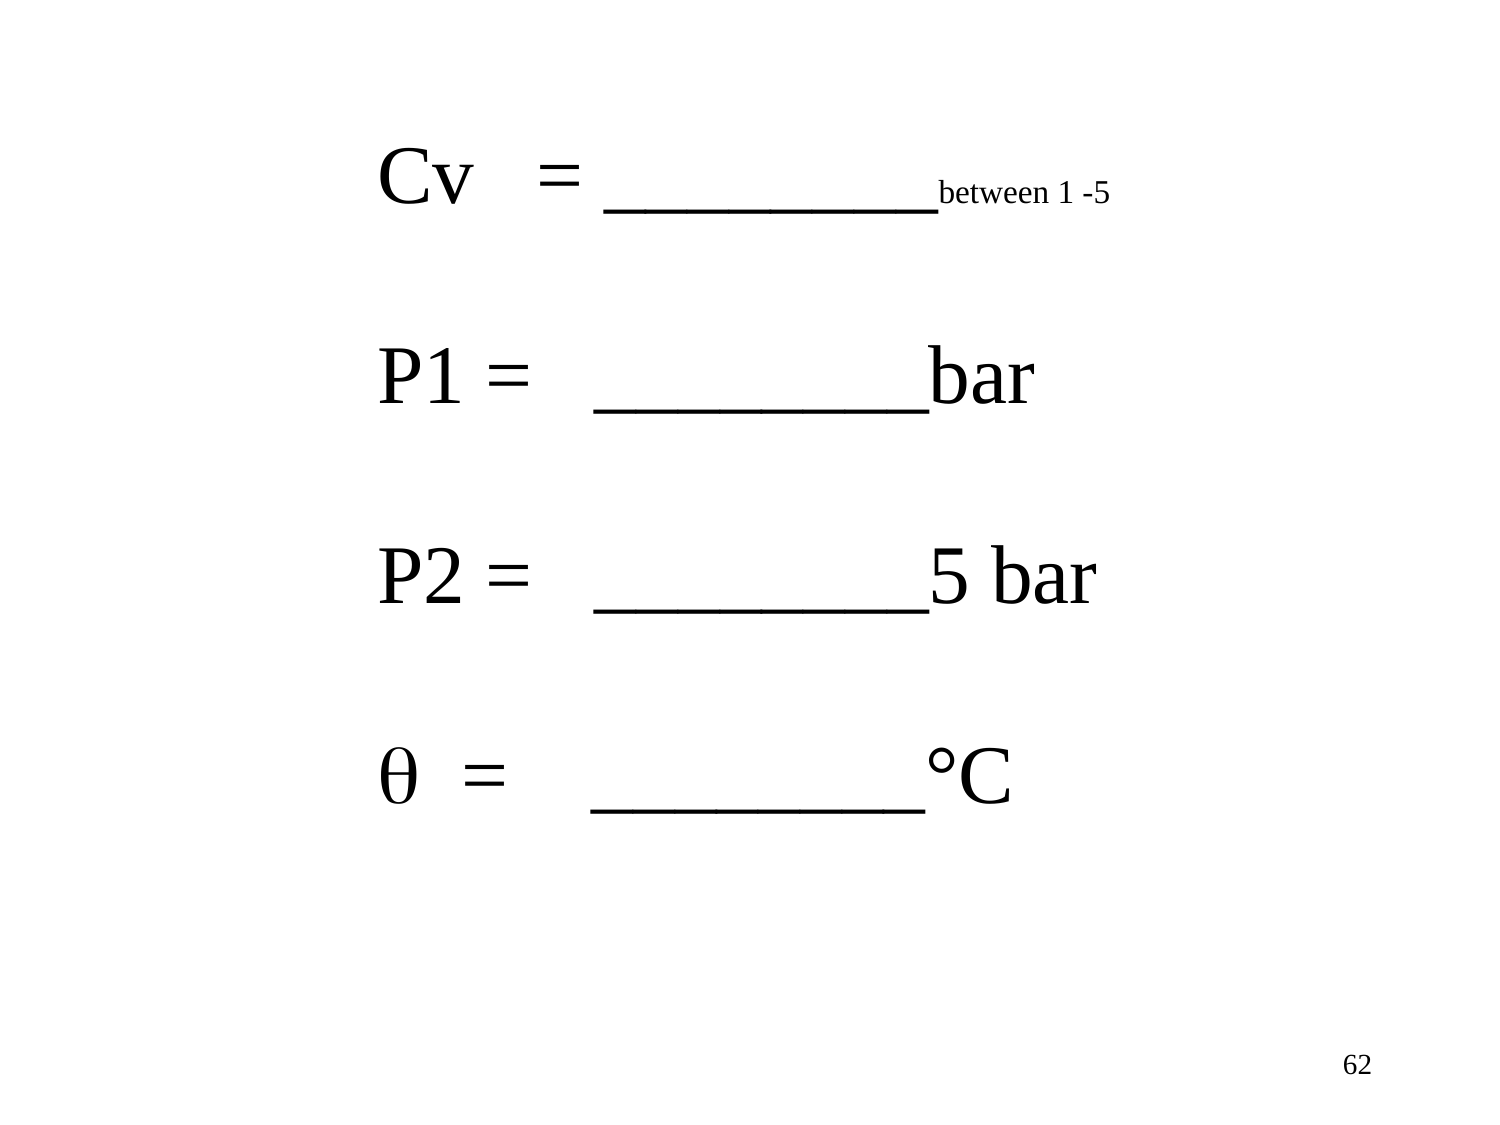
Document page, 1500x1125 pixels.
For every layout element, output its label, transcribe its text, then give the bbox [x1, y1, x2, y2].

slide_number 62 [1074, 1024, 1388, 1101]
text_box Cv = ________between 1 -5 P1 = ________bar P2 = ________5 bar  = ________°C [362, 112, 1188, 828]
